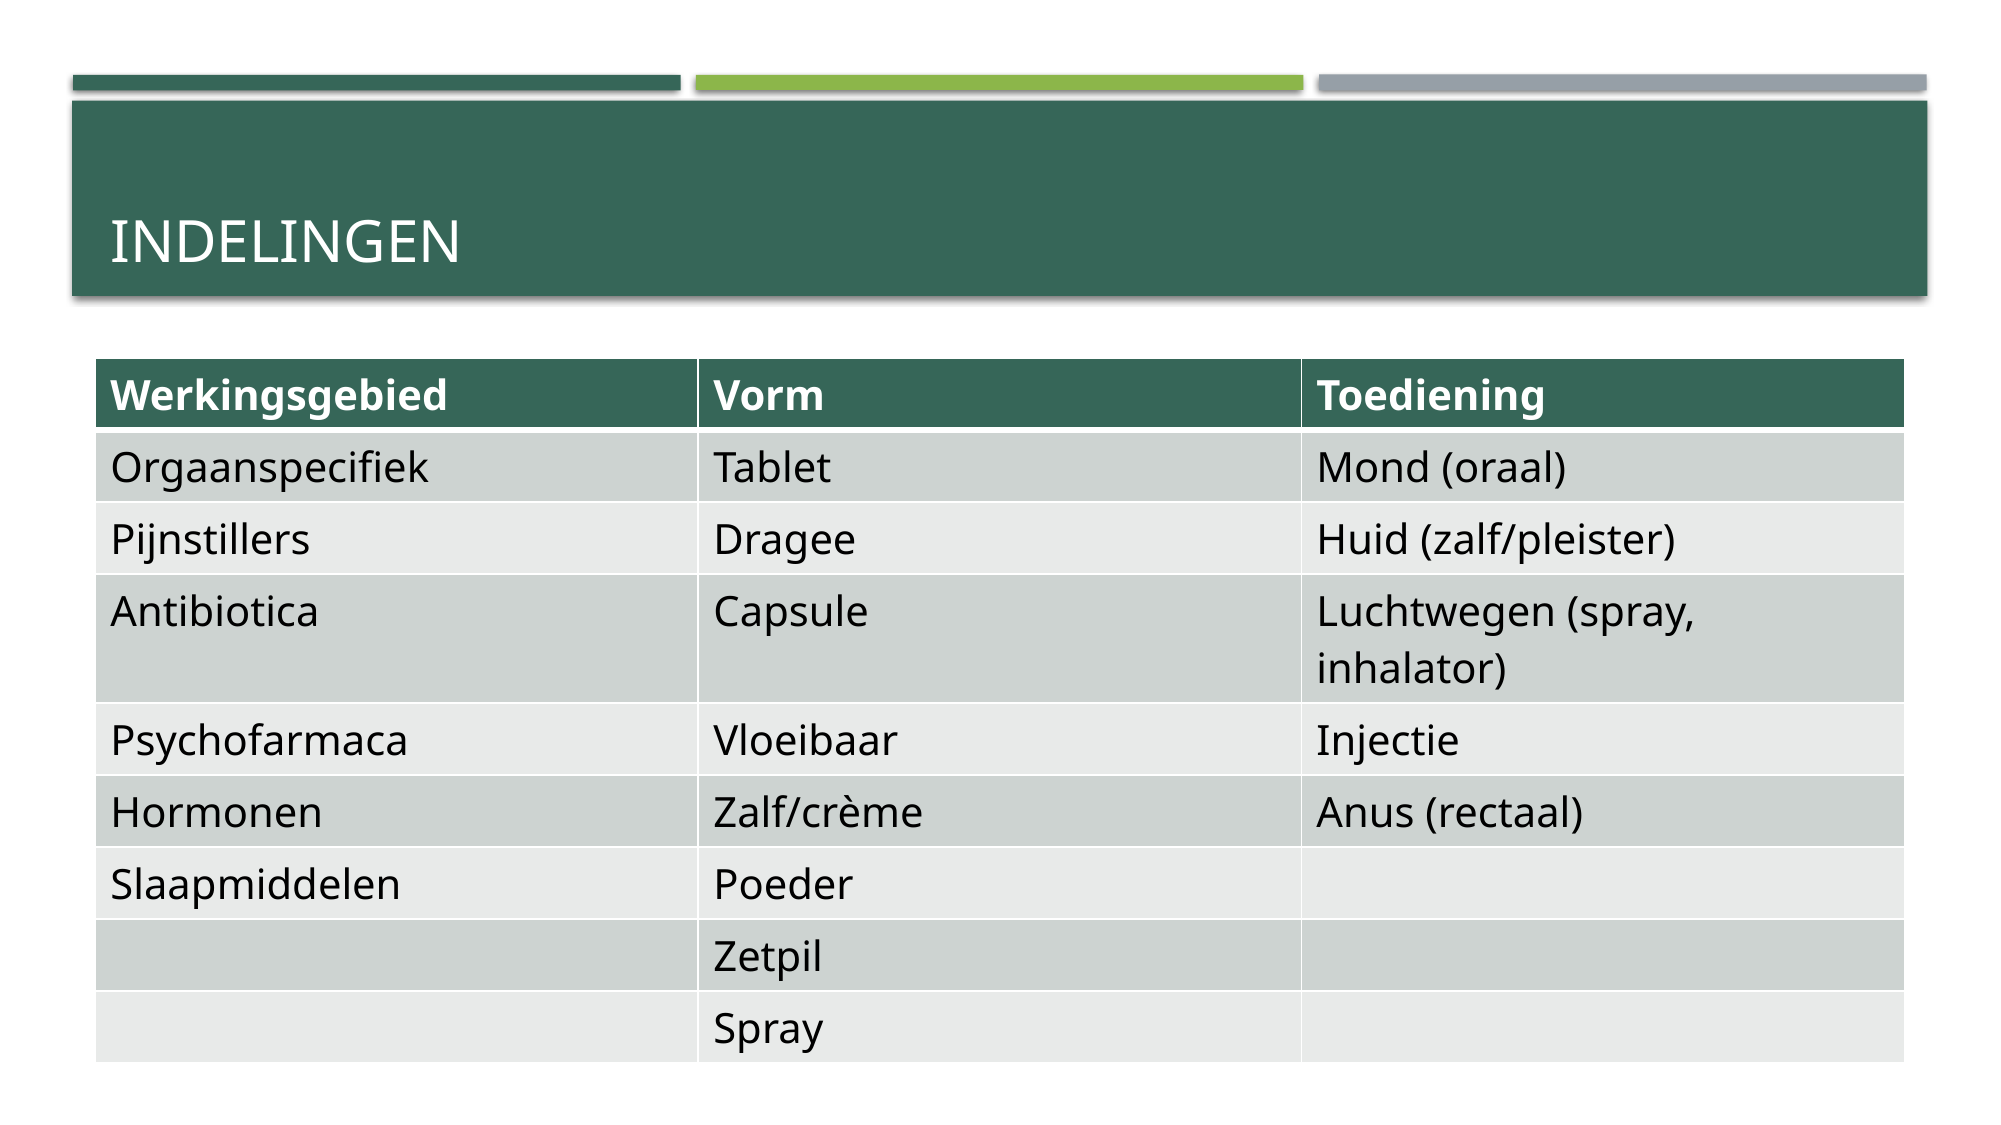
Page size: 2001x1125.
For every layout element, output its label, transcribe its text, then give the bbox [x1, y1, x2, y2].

table_cell Psychofarmaca [96, 704, 697, 774]
table_cell [1302, 920, 1904, 990]
table_cell Hormonen [96, 776, 697, 846]
title Indelingen [95, 115, 1905, 282]
table_cell Spray [699, 992, 1301, 1062]
table_header Toediening [1302, 359, 1904, 427]
table_cell [96, 992, 697, 1062]
table_cell Tablet [699, 433, 1301, 501]
table_cell Slaapmiddelen [96, 848, 697, 918]
table_cell Pijnstillers [96, 503, 697, 573]
table_cell Anus (rectaal) [1302, 776, 1904, 846]
table_cell [1302, 848, 1904, 918]
table_cell Mond (oraal) [1302, 433, 1904, 501]
table_cell Capsule [699, 575, 1301, 702]
table_cell [1302, 992, 1904, 1062]
table_cell Orgaanspecifiek [96, 433, 697, 501]
table_cell Vloeibaar [699, 704, 1301, 774]
table_cell Luchtwegen (spray, inhalator) [1302, 575, 1904, 702]
table_cell Dragee [699, 503, 1301, 573]
table_cell Huid (zalf/pleister) [1302, 503, 1904, 573]
table_cell Poeder [699, 848, 1301, 918]
table_cell Zalf/crème [699, 776, 1301, 846]
table_header Vorm [699, 359, 1301, 427]
table_header Werkingsgebied [96, 359, 697, 427]
table_cell Zetpil [699, 920, 1301, 990]
table_cell Injectie [1302, 704, 1904, 774]
table_cell Antibiotica [96, 575, 697, 702]
table_cell [96, 920, 697, 990]
